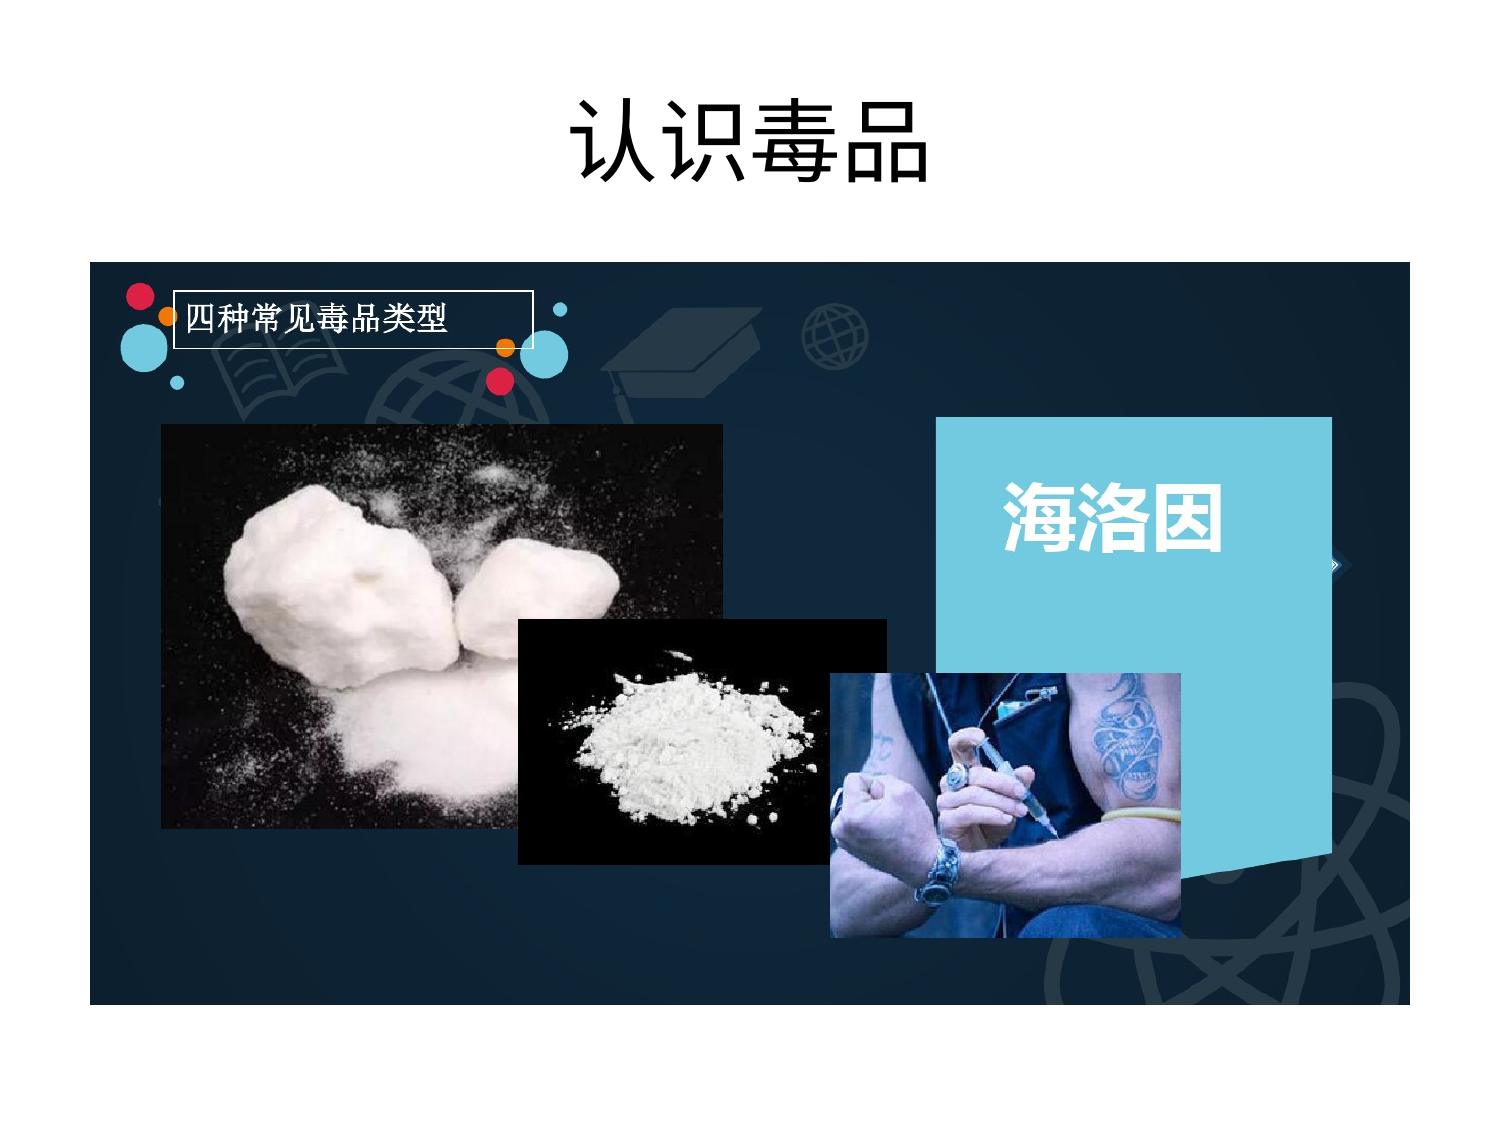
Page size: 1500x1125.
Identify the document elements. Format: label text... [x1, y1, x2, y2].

title 认识毒品 [74, 44, 1426, 233]
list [89, 262, 1411, 1006]
